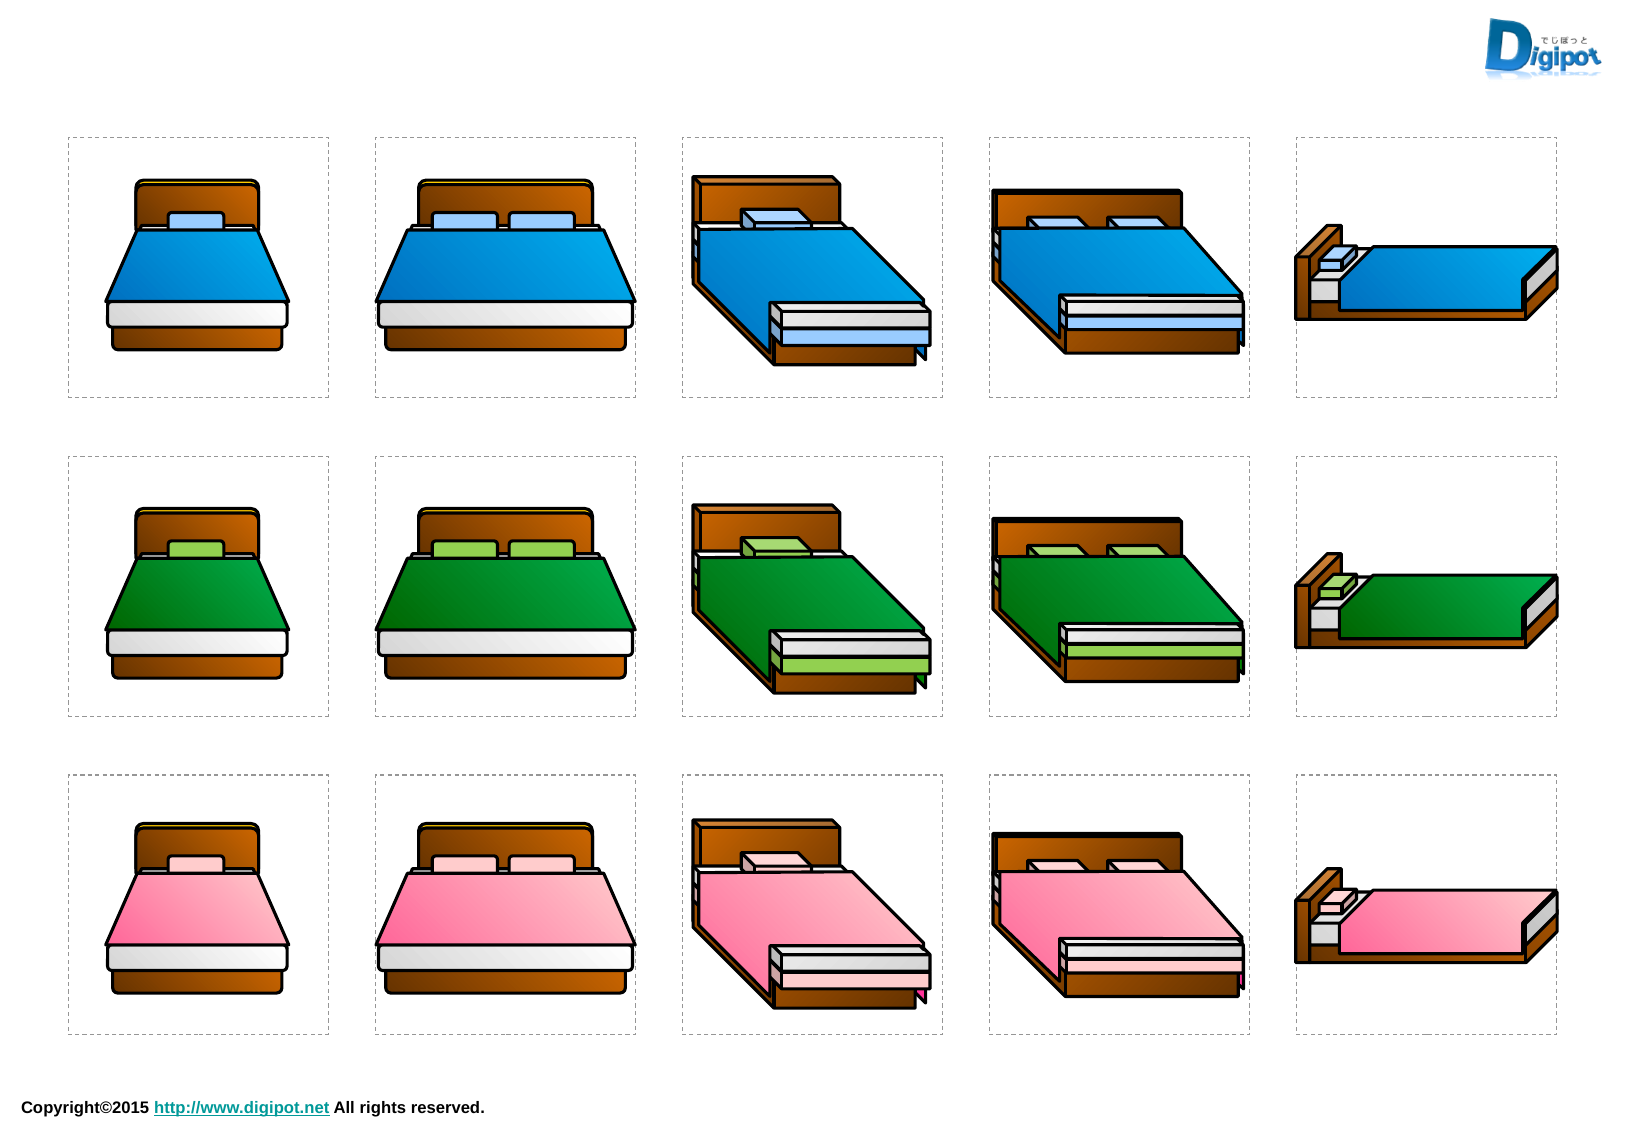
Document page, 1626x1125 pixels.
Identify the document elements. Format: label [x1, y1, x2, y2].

text_box [992, 190, 1244, 354]
text_box [1295, 225, 1558, 320]
text_box [1295, 553, 1558, 648]
text_box [105, 508, 289, 679]
text_box [692, 504, 931, 694]
text_box [105, 823, 289, 994]
text_box [992, 518, 1244, 682]
text_box [105, 179, 289, 350]
text_box [1295, 868, 1558, 963]
text_box [692, 176, 931, 365]
text_box [375, 823, 636, 994]
text_box [692, 819, 931, 1009]
picture [1485, 18, 1602, 82]
text_box [375, 508, 636, 679]
text_box [375, 179, 636, 350]
text_box [992, 833, 1244, 997]
